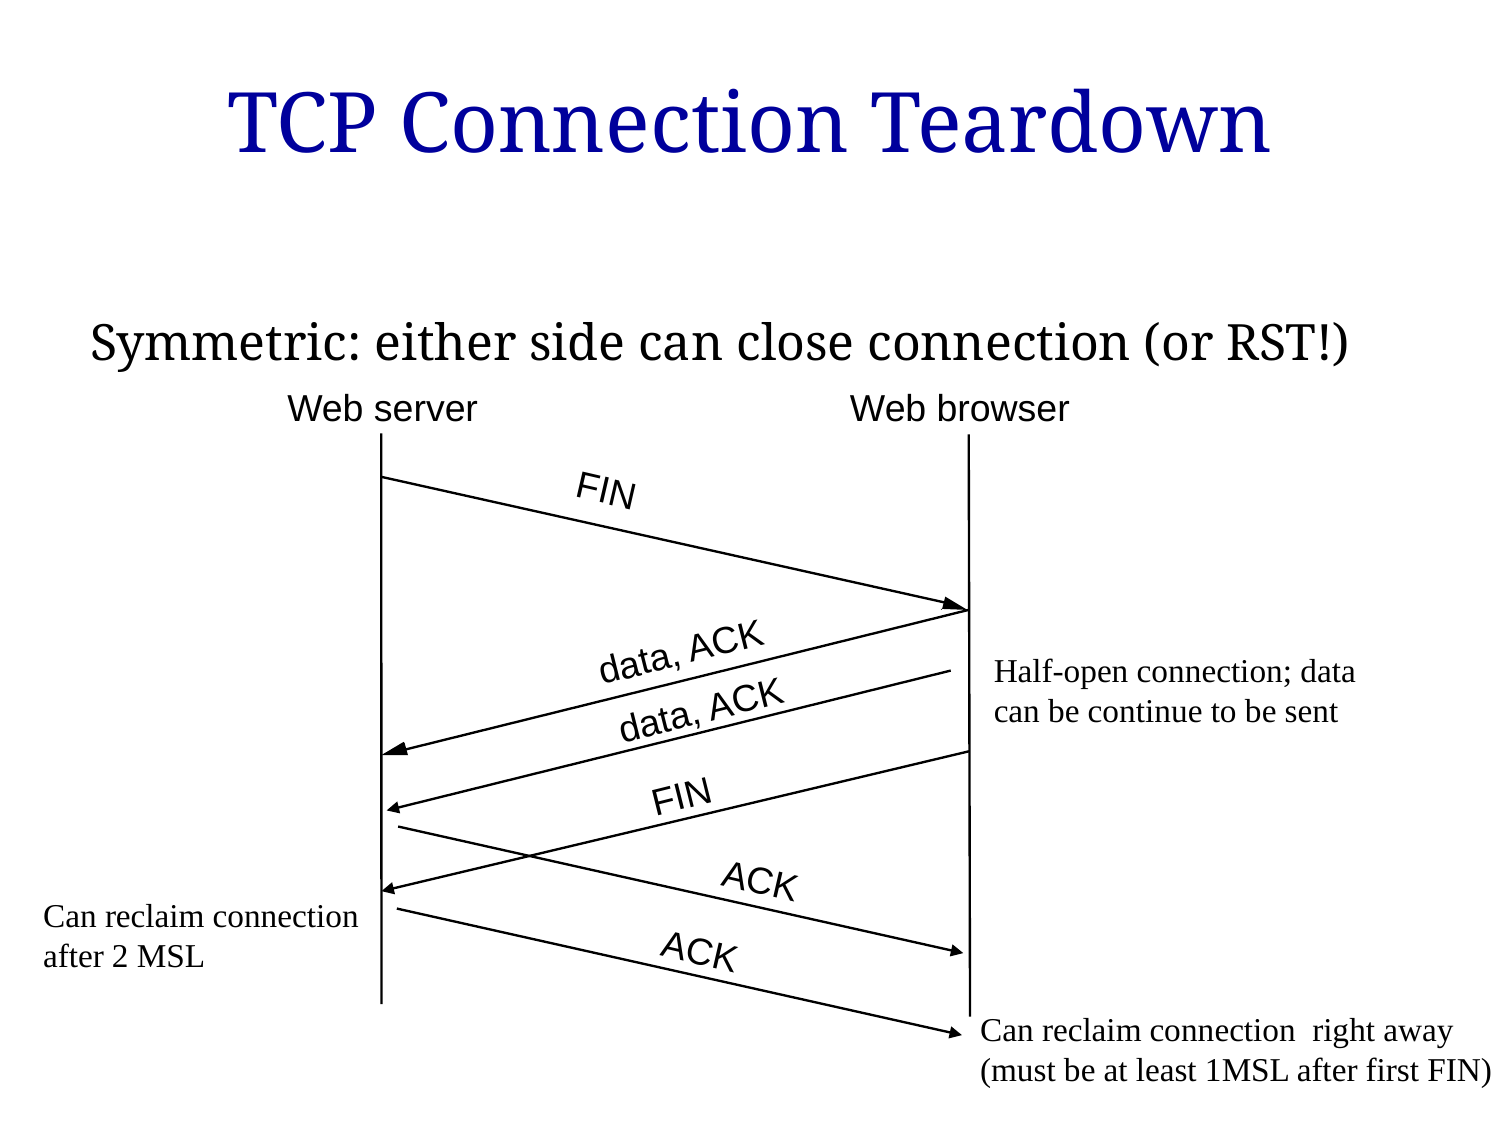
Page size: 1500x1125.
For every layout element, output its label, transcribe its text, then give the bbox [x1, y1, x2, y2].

text_box data, ACK [592, 605, 778, 693]
text_box Web server [287, 384, 479, 430]
text_box [386, 670, 951, 814]
title TCP Connection Teardown [74, 47, 1426, 191]
text_box Can reclaim connection after 2 MSL [41, 892, 378, 984]
text_box ACK [718, 848, 804, 910]
text_box Web browser [849, 384, 1070, 430]
text_box [381, 856, 529, 895]
text_box [381, 741, 409, 756]
text_box Can reclaim connection right away (must be at least 1MSL after first FIN) [978, 1005, 1500, 1125]
text_box FIN [646, 762, 727, 824]
text_box [398, 826, 964, 957]
text_box ACK [657, 919, 743, 981]
list Symmetric: either side can close connection (or RST!) [74, 302, 1451, 988]
text_box FIN [572, 460, 642, 518]
text_box [396, 908, 962, 1039]
text_box Half-open connection; data can be continue to be sent [991, 647, 1392, 704]
text_box data, ACK [613, 663, 799, 751]
text_box [940, 596, 968, 610]
